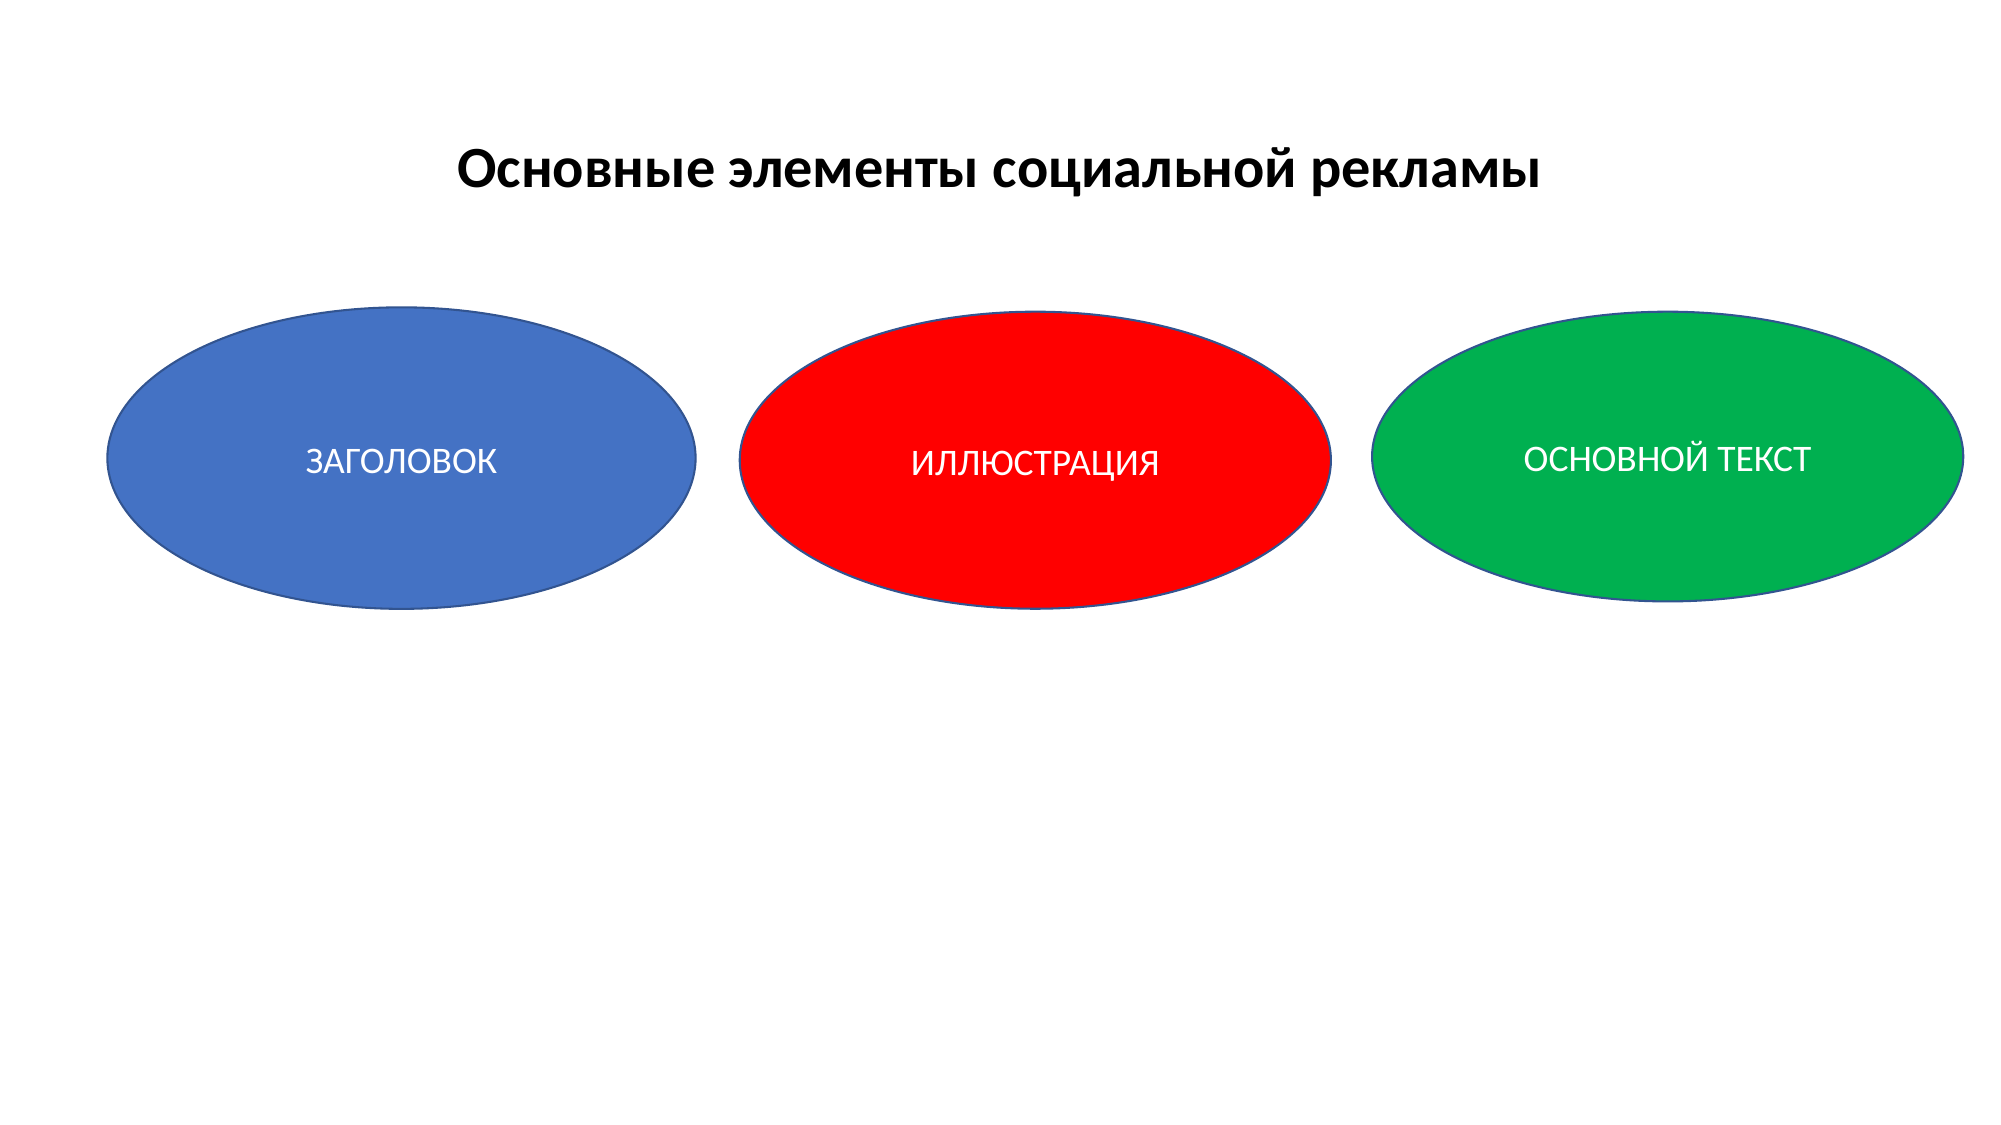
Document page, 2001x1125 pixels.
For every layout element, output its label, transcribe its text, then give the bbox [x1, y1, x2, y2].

text_box ЗАГОЛОВОК [106, 306, 697, 610]
text_box ОСНОВНОЙ ТЕКСТ [1371, 310, 1965, 603]
text_box ИЛЛЮСТРАЦИЯ [738, 310, 1332, 610]
title Основные элементы социальной рекламы [137, 59, 1863, 278]
